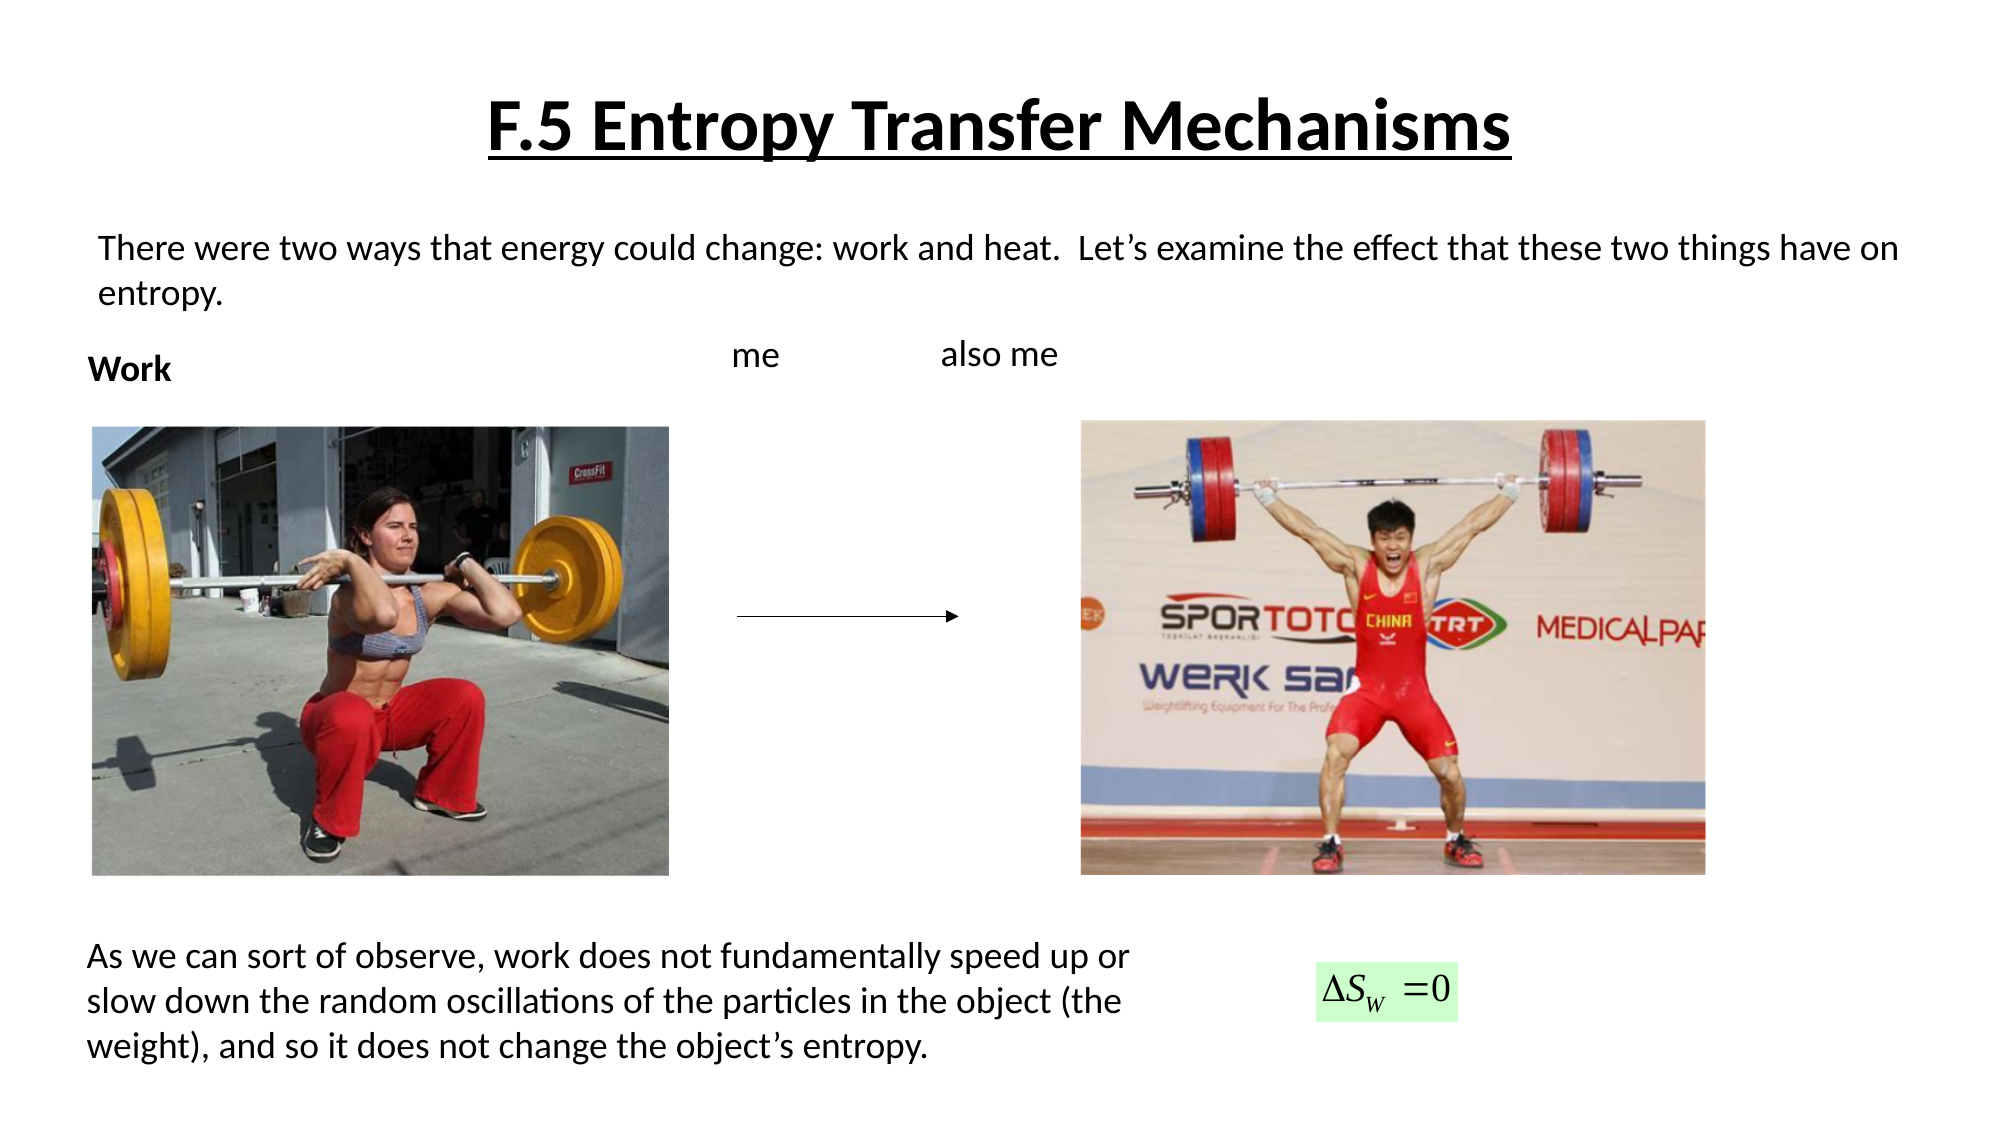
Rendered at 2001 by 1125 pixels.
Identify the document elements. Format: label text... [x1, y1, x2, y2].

picture [85, 422, 669, 877]
text_box There were two ways that energy could change: work and heat. Let’s examine the effect that these two things have on entropy. [83, 215, 1917, 320]
text_box me [716, 323, 796, 383]
title F.5 Entropy Transfer Mechanisms [249, 63, 1750, 175]
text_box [1315, 961, 1458, 1022]
text_box Work [72, 336, 187, 397]
text_box As we can sort of observe, work does not fundamentally speed up or slow down the random oscillations of the particles in the object (the weight), and so it does not change the object’s entropy. [71, 923, 1194, 1073]
picture [1075, 418, 1708, 875]
text_box also me [925, 321, 1074, 381]
